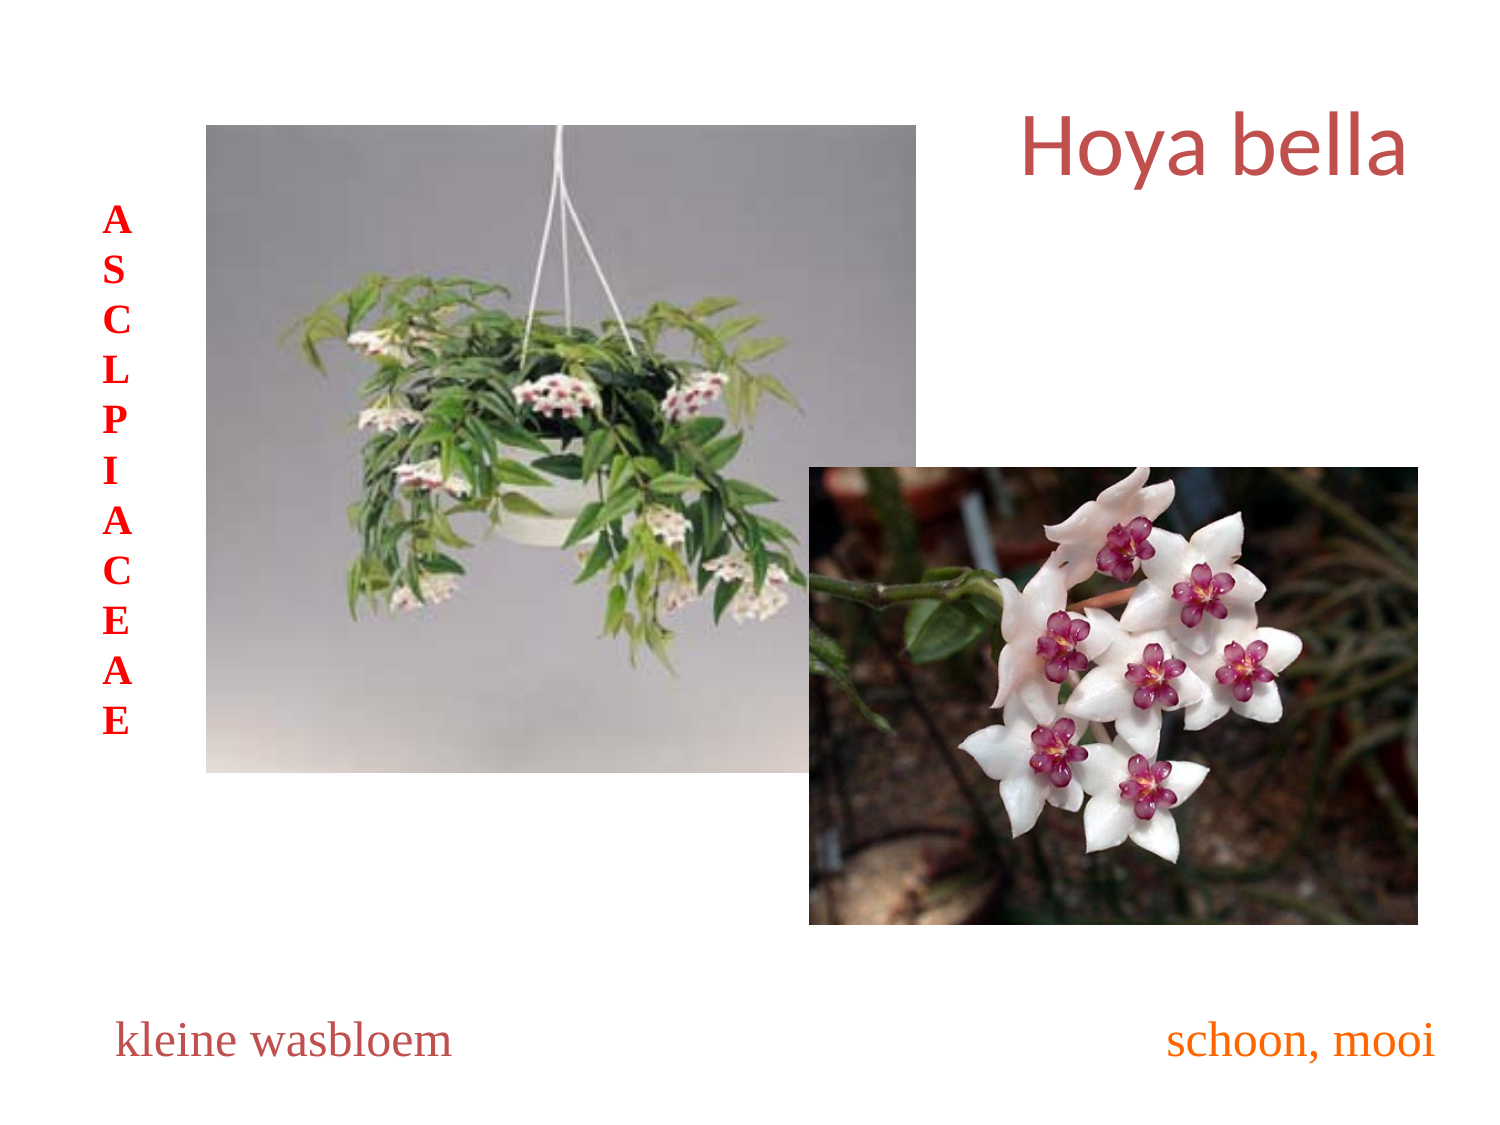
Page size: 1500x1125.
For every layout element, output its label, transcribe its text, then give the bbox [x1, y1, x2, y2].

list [808, 467, 1418, 925]
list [206, 125, 916, 773]
text_box ASCLPIACEAE [87, 184, 150, 750]
text_box kleine wasbloem [100, 999, 1163, 1075]
title Hoya bella [75, 45, 1425, 233]
text_box schoon, mooi [1163, 999, 1451, 1075]
